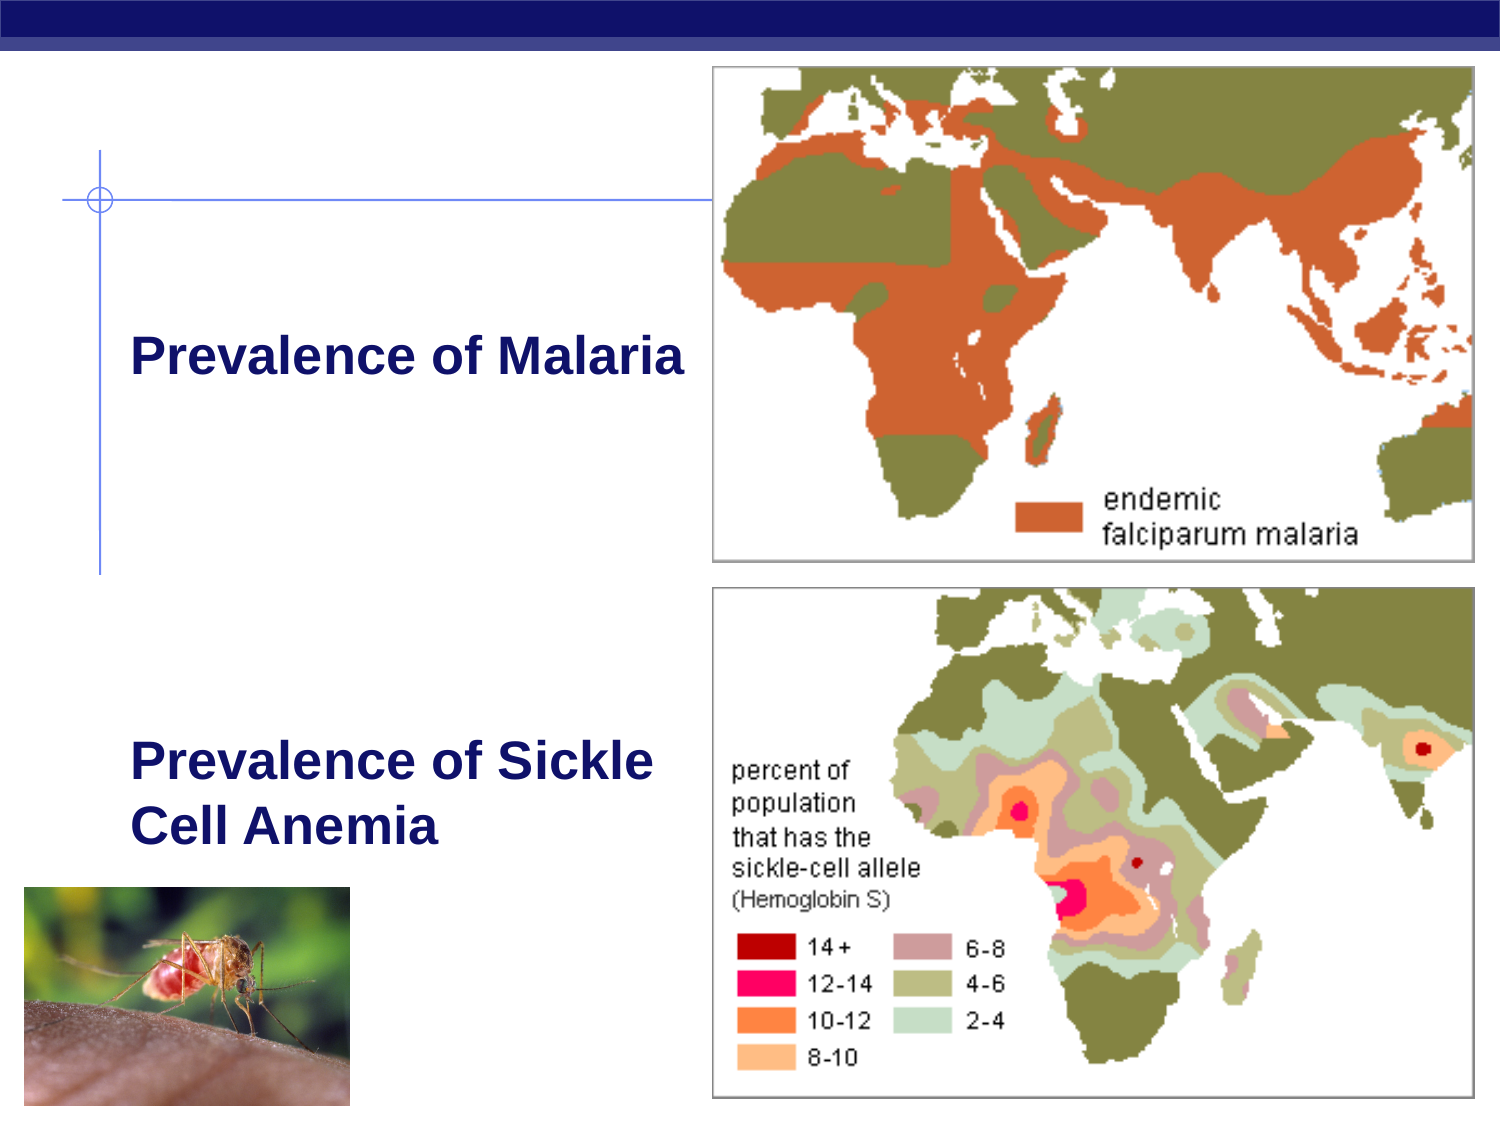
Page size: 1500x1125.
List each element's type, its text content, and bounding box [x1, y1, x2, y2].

picture [24, 887, 351, 1106]
text_box Prevalence of Sickle Cell Anemia [115, 717, 671, 863]
text_box Prevalence of Malaria [115, 312, 701, 393]
picture [712, 66, 1476, 563]
picture [712, 587, 1476, 1099]
